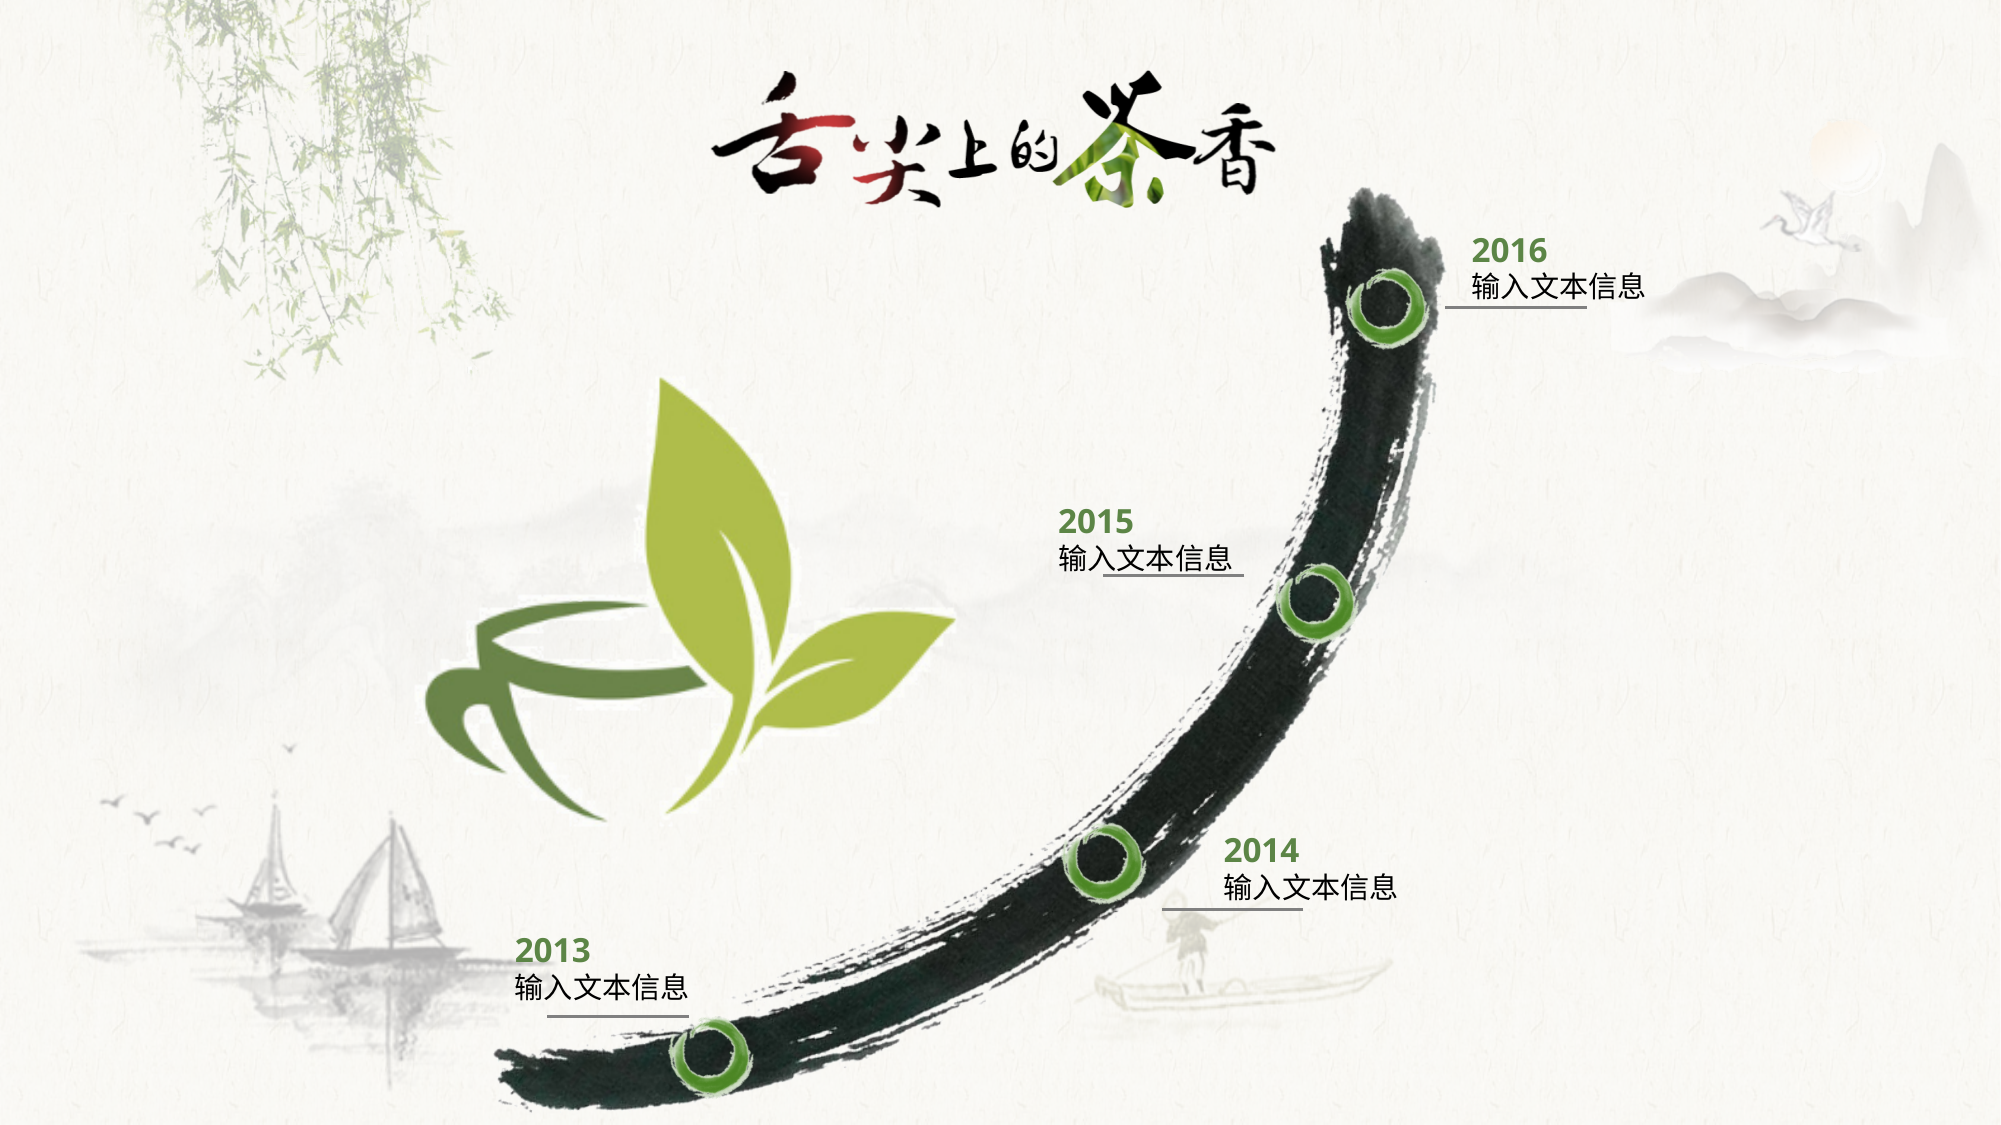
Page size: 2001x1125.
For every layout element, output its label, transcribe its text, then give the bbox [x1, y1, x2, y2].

picture [396, 11, 1649, 1125]
text_box 2016 输入文本信息 [1456, 221, 1705, 312]
text_box 2014 输入文本信息 [1293, 822, 1457, 912]
text_box 2013 输入文本信息 [500, 921, 749, 1012]
